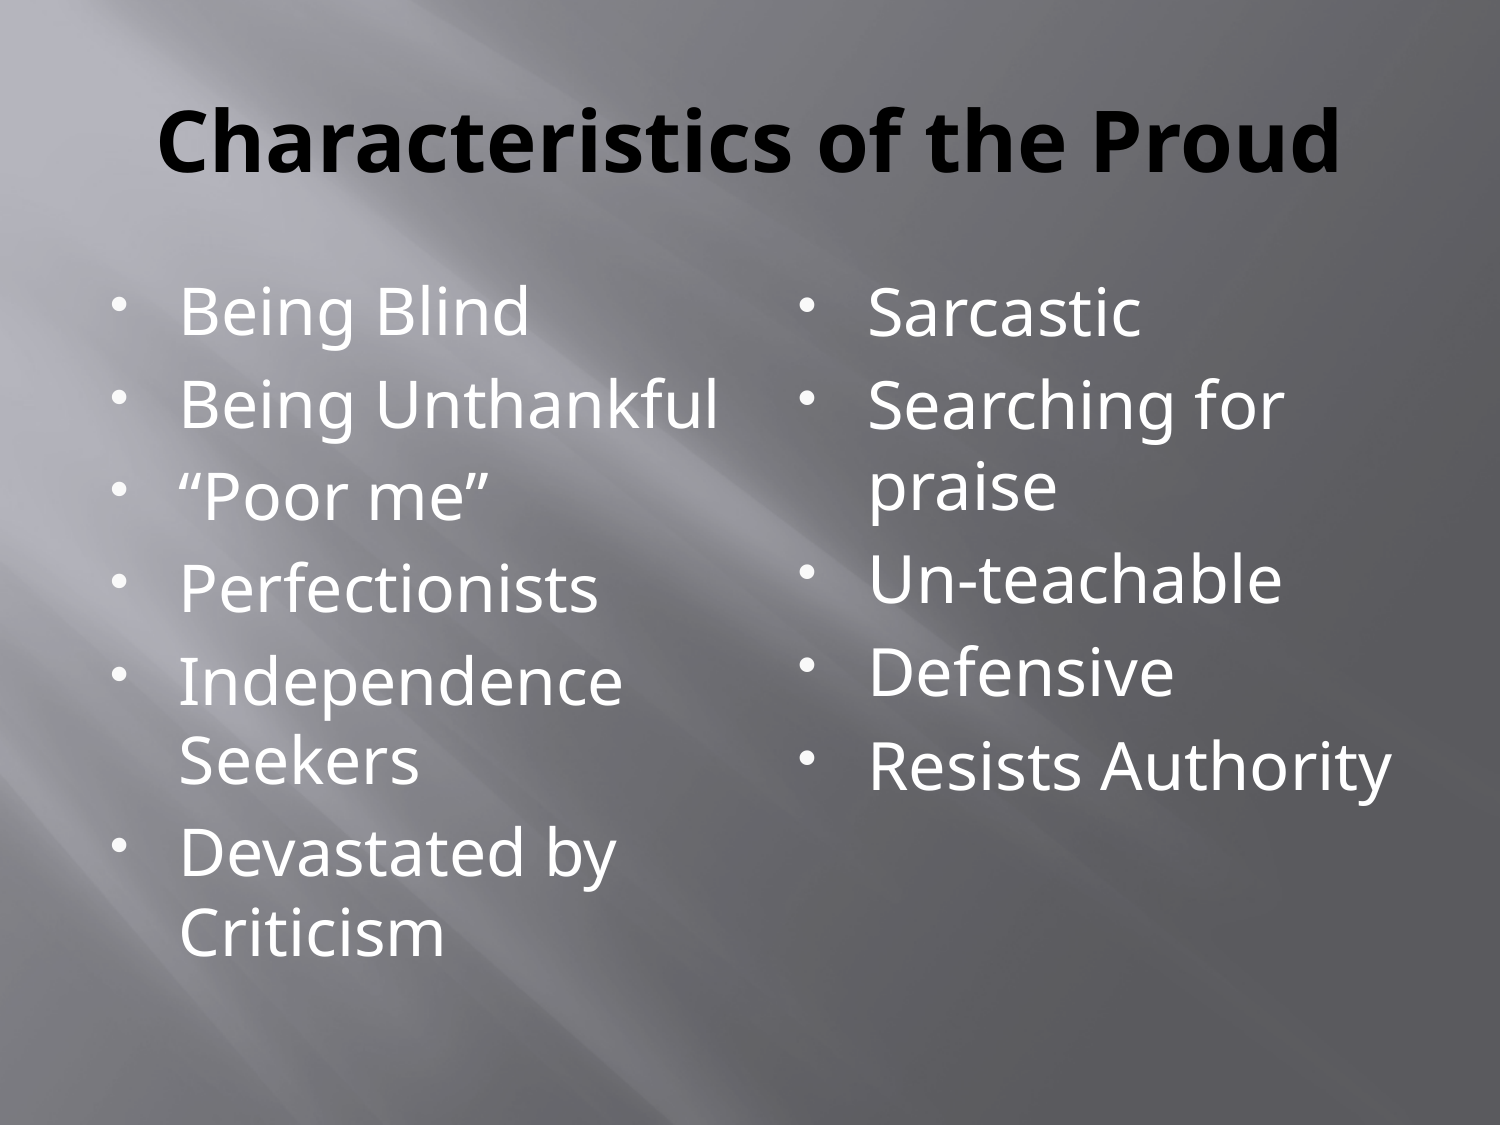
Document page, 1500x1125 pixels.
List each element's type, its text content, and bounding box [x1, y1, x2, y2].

title Characteristics of the Proud [75, 45, 1425, 233]
list Being Blind Being Unthankful “Poor me” Perfectionists Independence Seekers Devastated by Criticism [75, 262, 738, 1005]
list Sarcastic Searching for praise Un-teachable Defensive Resists Authority [762, 262, 1425, 1005]
